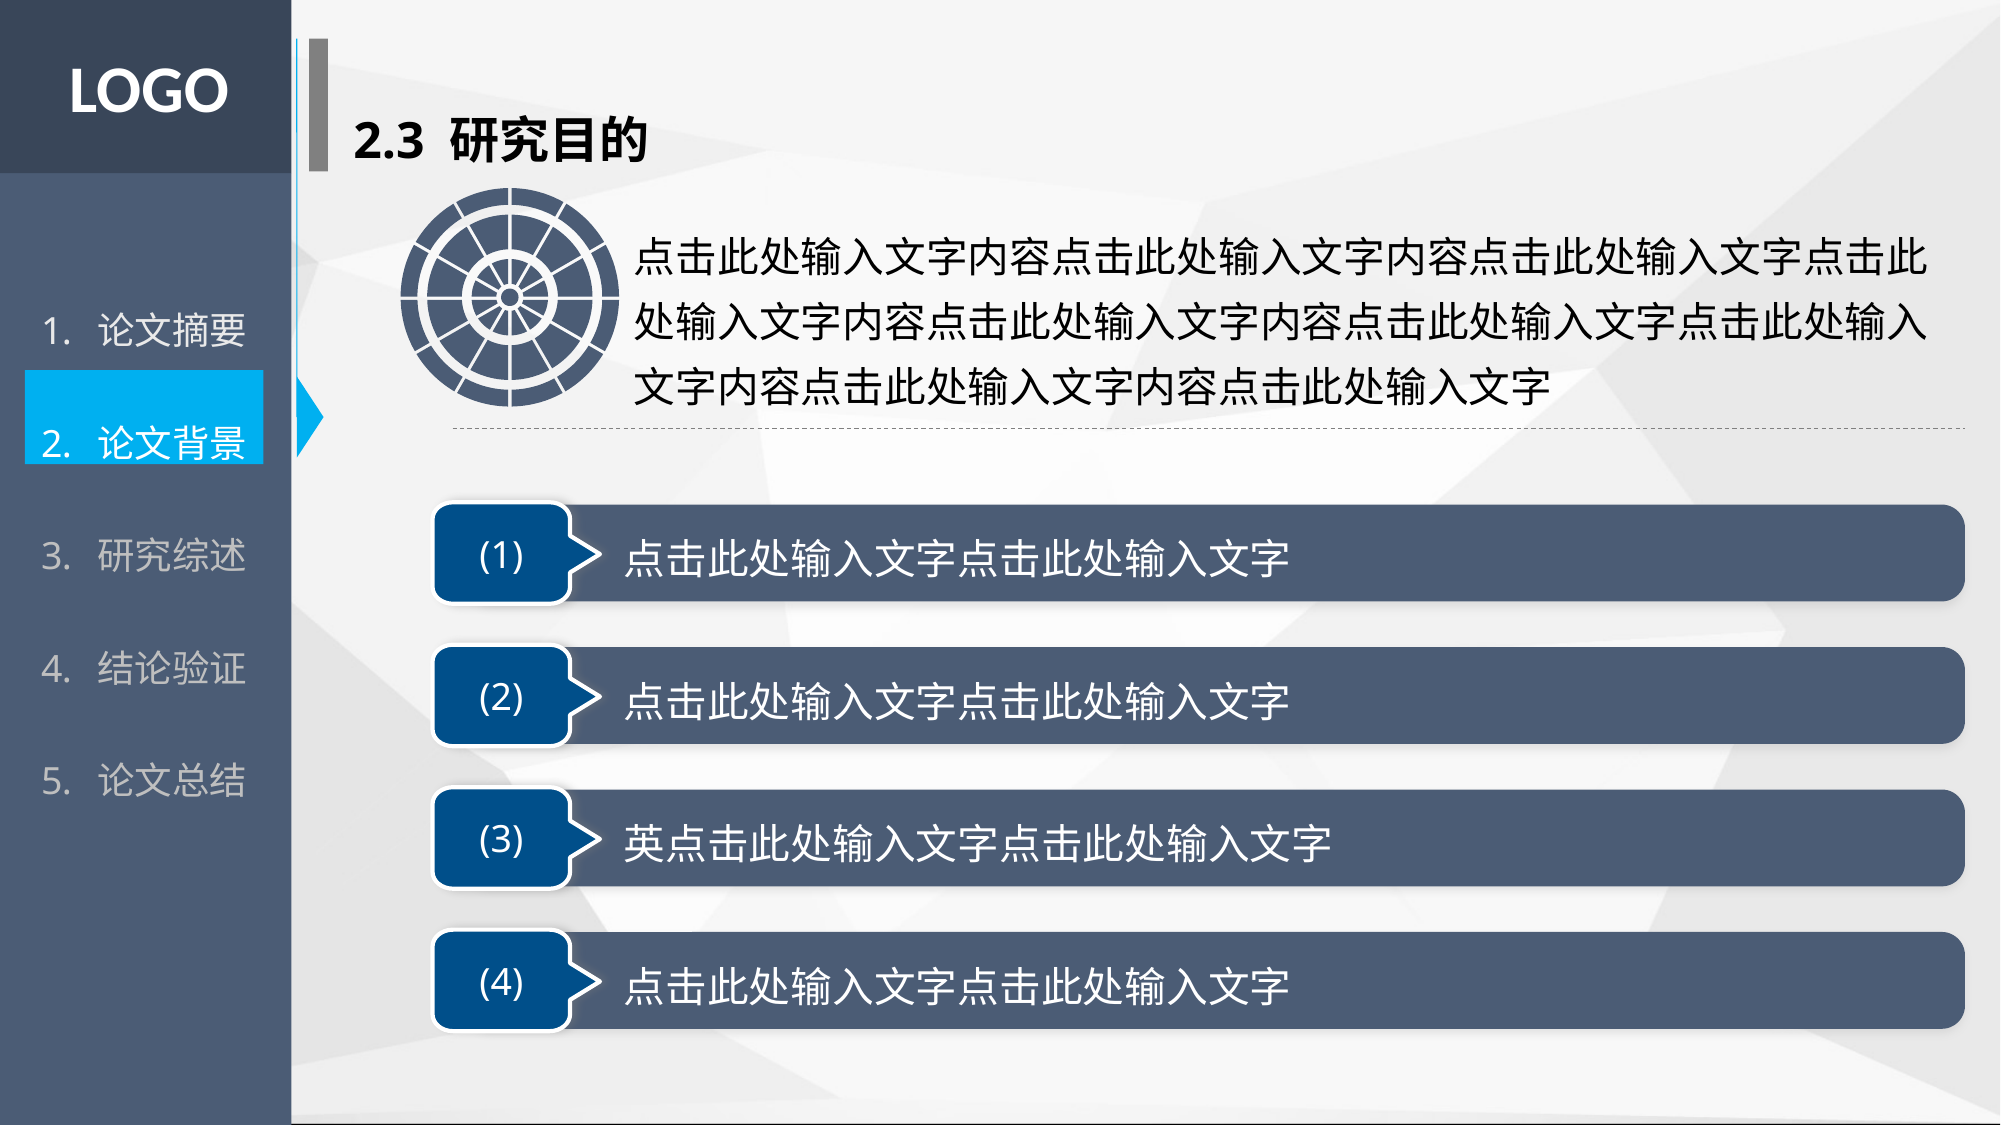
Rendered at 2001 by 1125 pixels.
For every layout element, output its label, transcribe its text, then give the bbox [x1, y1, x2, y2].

text_box [591, 244, 620, 297]
text_box [470, 339, 509, 380]
text_box [522, 280, 549, 297]
text_box [471, 280, 498, 297]
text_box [432, 929, 1965, 1032]
picture [292, 0, 2001, 1125]
text_box [457, 378, 509, 407]
text_box [415, 203, 462, 251]
text_box [511, 378, 563, 407]
text_box [552, 258, 593, 297]
text_box 论文摘要 论文背景 研究综述 结论验证 论文总结 [26, 465, 263, 810]
text_box [535, 226, 581, 273]
text_box [551, 299, 593, 338]
text_box [438, 226, 485, 273]
text_box [511, 214, 551, 256]
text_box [24, 370, 324, 465]
text_box [511, 188, 564, 217]
text_box [518, 265, 543, 290]
text_box [308, 38, 329, 172]
text_box [534, 323, 581, 369]
text_box LOGO [54, 38, 245, 134]
text_box [471, 299, 498, 316]
text_box [511, 309, 528, 336]
text_box [557, 345, 604, 392]
text_box [427, 258, 468, 297]
text_box [557, 203, 605, 251]
text_box [416, 345, 463, 392]
text_box [590, 299, 620, 352]
text_box [511, 259, 529, 286]
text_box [432, 644, 1965, 747]
text_box [477, 265, 502, 290]
text_box [439, 323, 485, 369]
text_box 论文摘要 论文背景 研究综述 结论验证 论文总结 [26, 232, 263, 370]
text_box 2.3 研究目的 [338, 101, 665, 177]
text_box [400, 244, 429, 297]
text_box [469, 214, 509, 256]
text_box [521, 299, 548, 316]
text_box [517, 306, 542, 330]
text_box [432, 502, 1965, 604]
text_box 点击此处输入文字内容点击此处输入文字内容点击此处输入文字点击此处输入文字内容点击此处输入文字内容点击此处输入文字点击此处输入文字内容点击此处输入文字内容点击此处输入文字 [619, 199, 1975, 429]
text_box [432, 787, 1965, 889]
text_box [427, 299, 468, 338]
text_box [456, 188, 509, 217]
text_box [492, 309, 509, 336]
text_box [478, 306, 503, 330]
text_box [491, 259, 509, 286]
text_box [501, 288, 519, 306]
text_box [511, 339, 550, 380]
text_box [400, 299, 430, 352]
